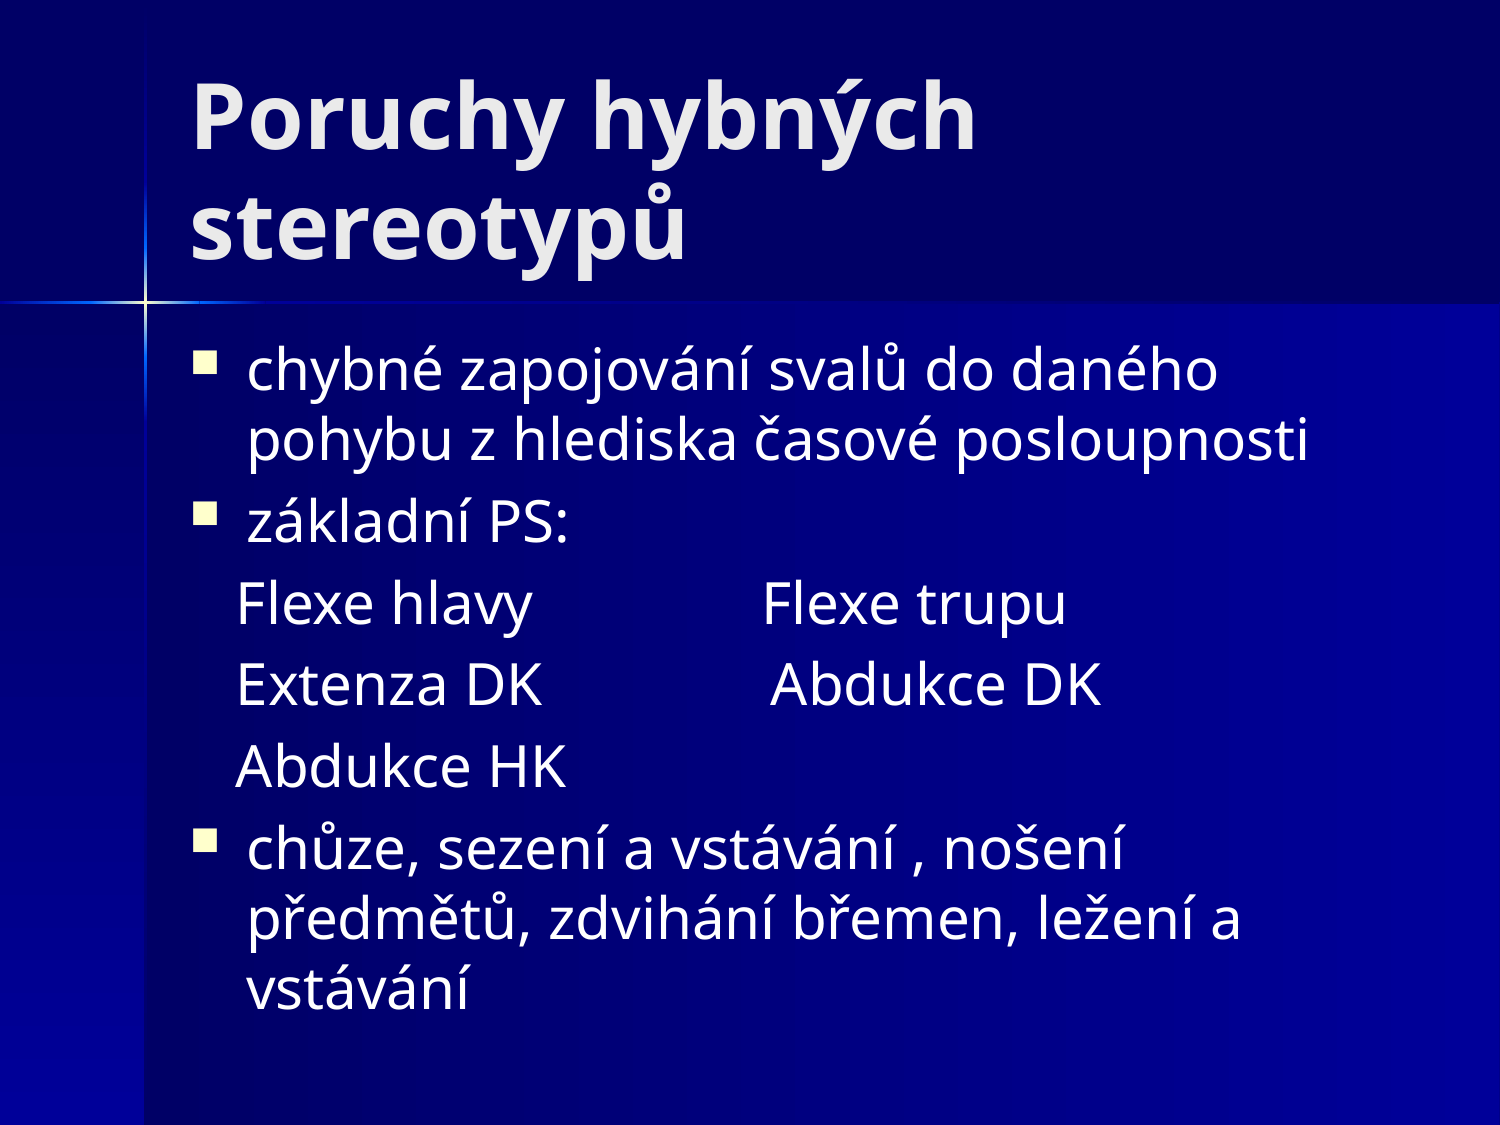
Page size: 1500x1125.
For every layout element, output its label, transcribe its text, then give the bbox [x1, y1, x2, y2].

title Poruchy hybných stereotypů [174, 49, 1413, 286]
list chybné zapojování svalů do daného pohybu z hlediska časové posloupnosti základní PS: Flexe hlavy Flexe trupu Extenza DK Abdukce DK Abdukce HK chůze, sezení a vstávání , nošení předmětů, zdvihání břemen, ležení a vstávání [174, 324, 1413, 1001]
